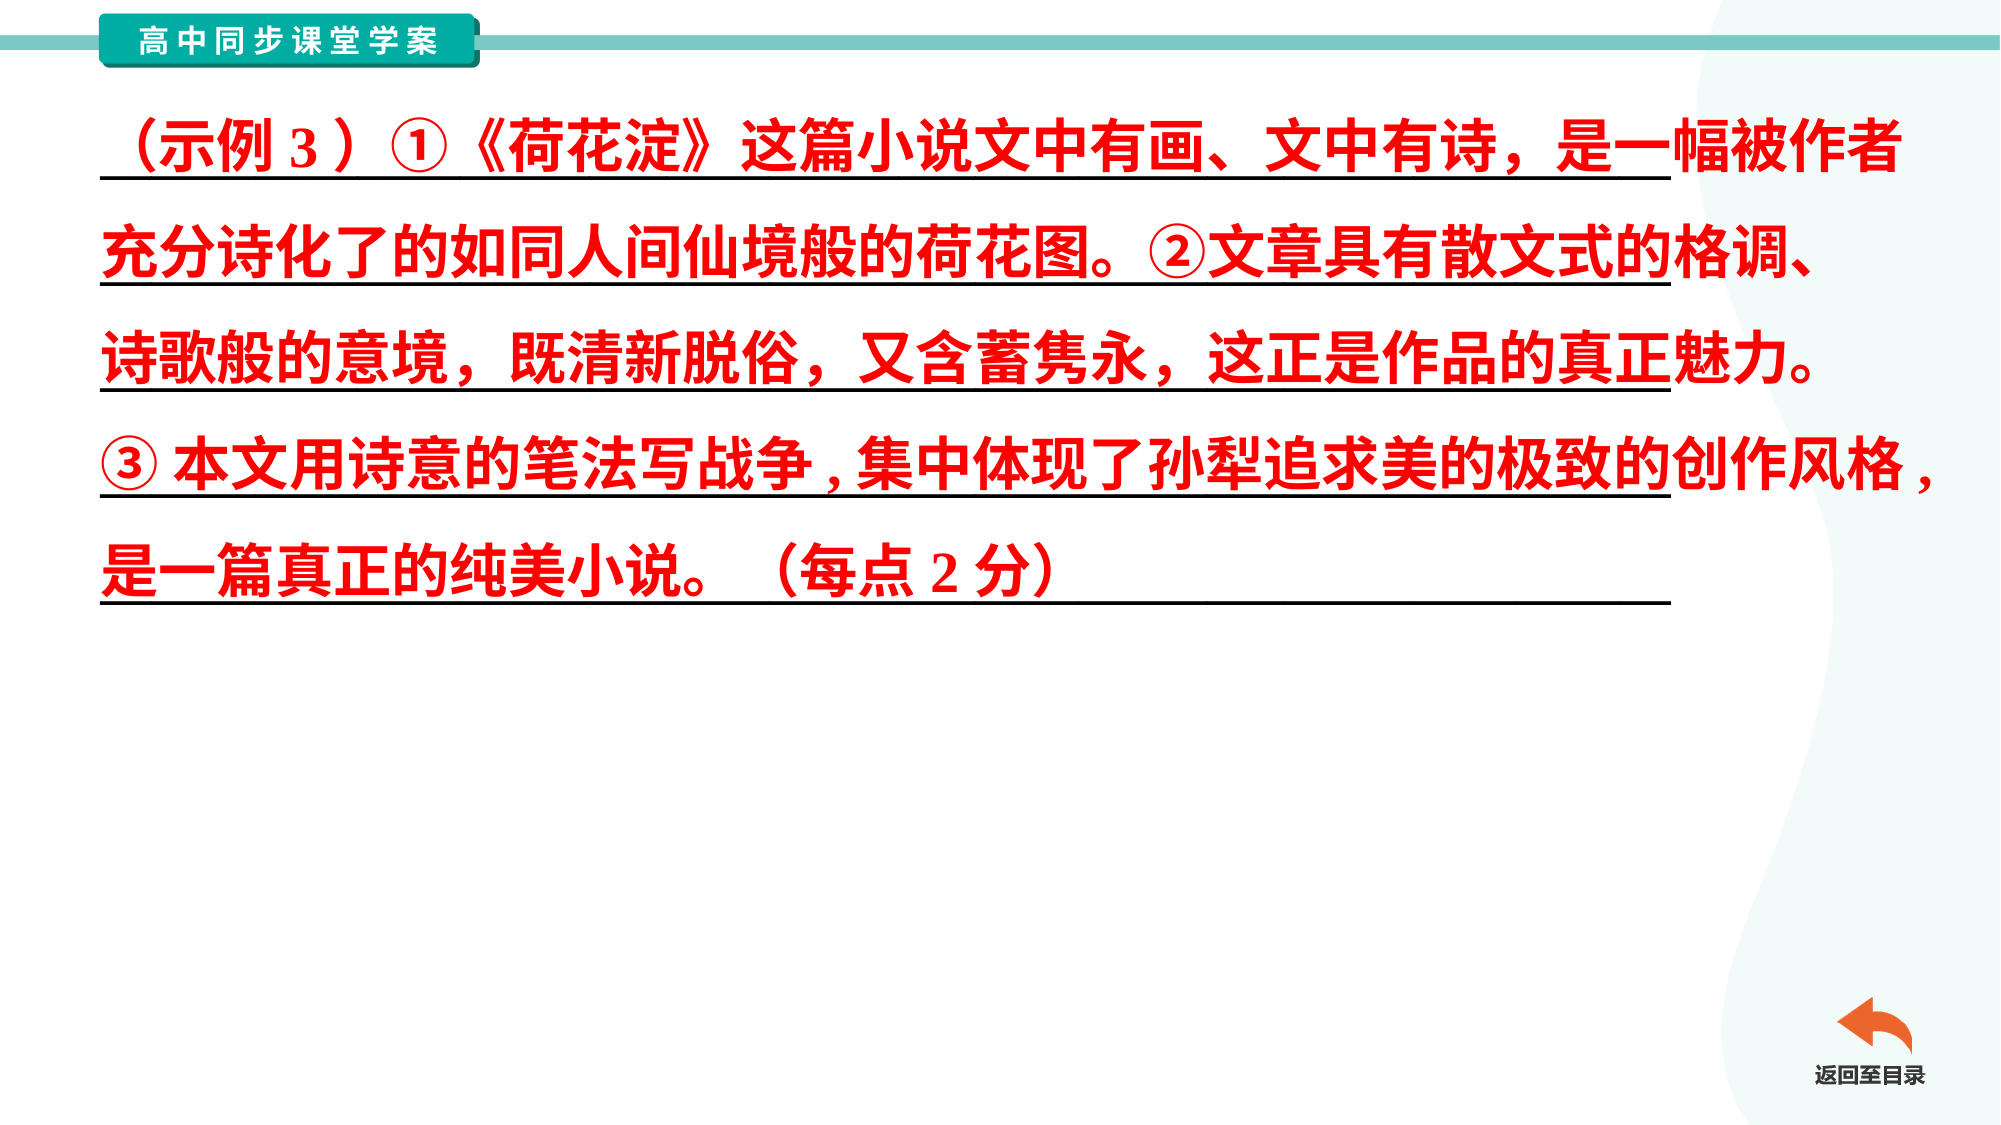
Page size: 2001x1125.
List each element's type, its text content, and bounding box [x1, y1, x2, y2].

text_box _____________________________________________________________ _____________________________________________________________ _____________________________________________________________ _____________________________________________________________ _____________________________________________________________ [100, 604, 1899, 608]
text_box （示例3）①《荷花淀》这篇小说文中有画、文中有诗，是一幅被作者 充分诗化了的如同人间仙境般的荷花图。②文章具有散文式的格调、 诗歌般的意境，既清新脱俗，又含蓄隽永，这正是作品的真正魅力。 ③本文用诗意的笔法写战争,集中体现了孙犁追求美的极致的创作风格, 是一篇真正的纯美小说。（每点2分） [100, 72, 1899, 604]
picture [0, 0, 2000, 1125]
